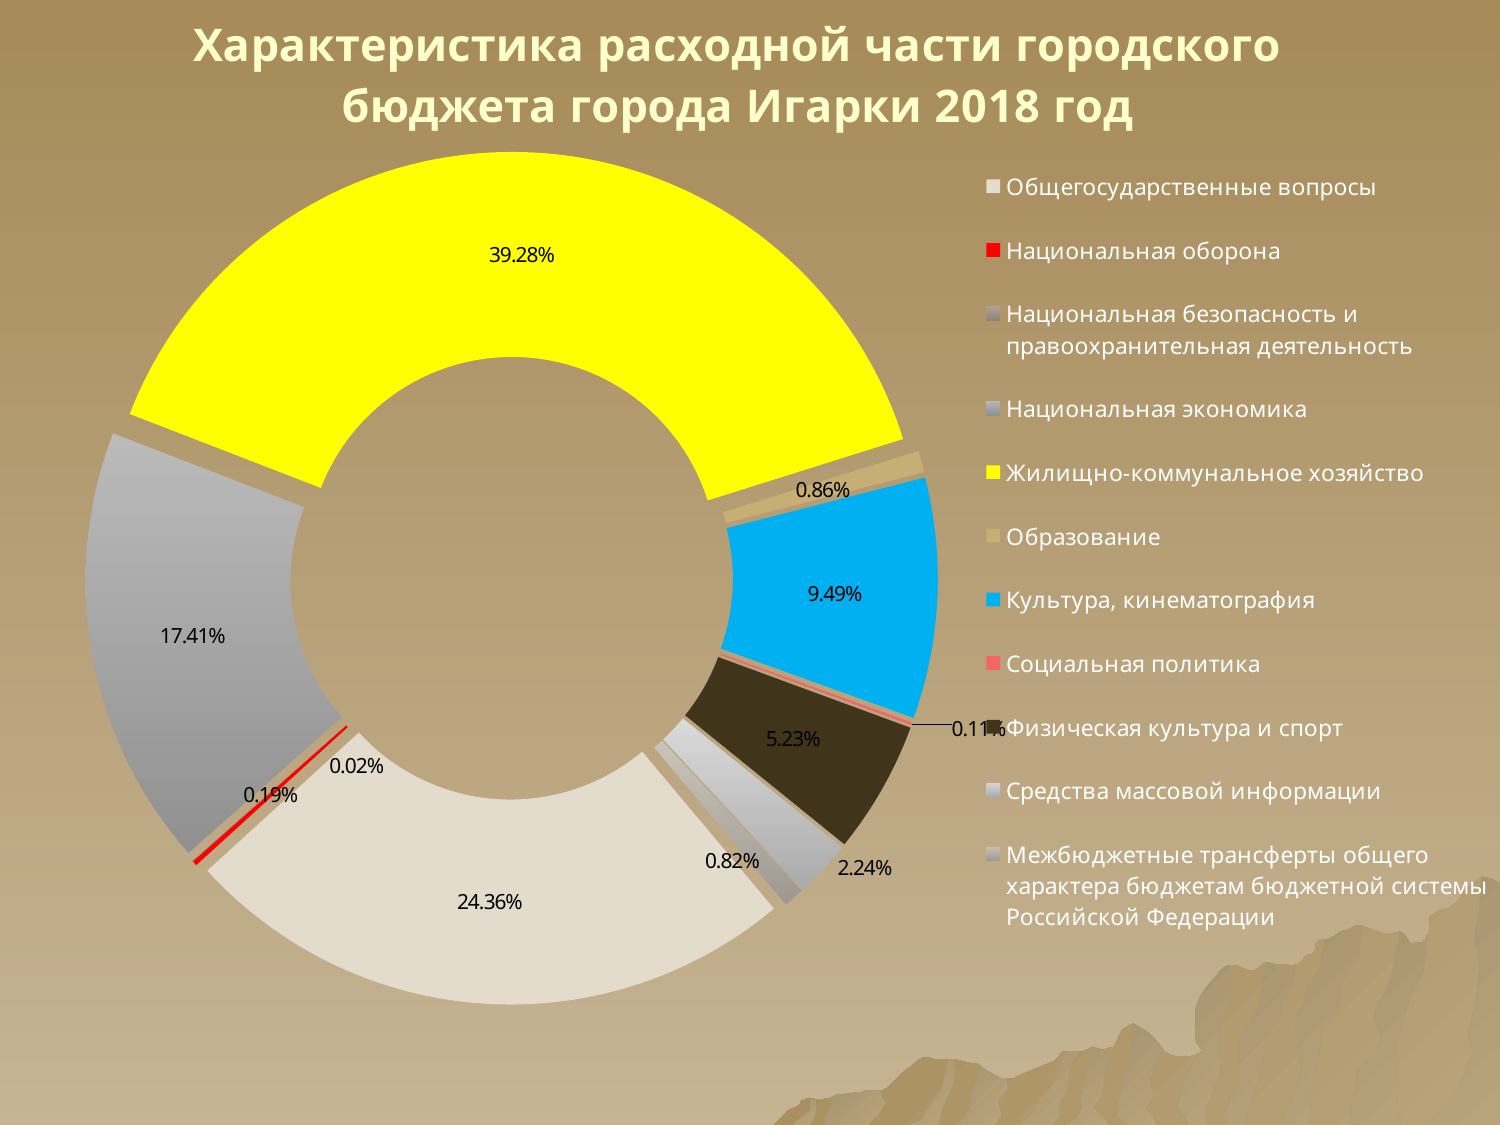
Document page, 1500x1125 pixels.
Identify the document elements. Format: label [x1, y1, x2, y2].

chart [0, 0, 1500, 1125]
